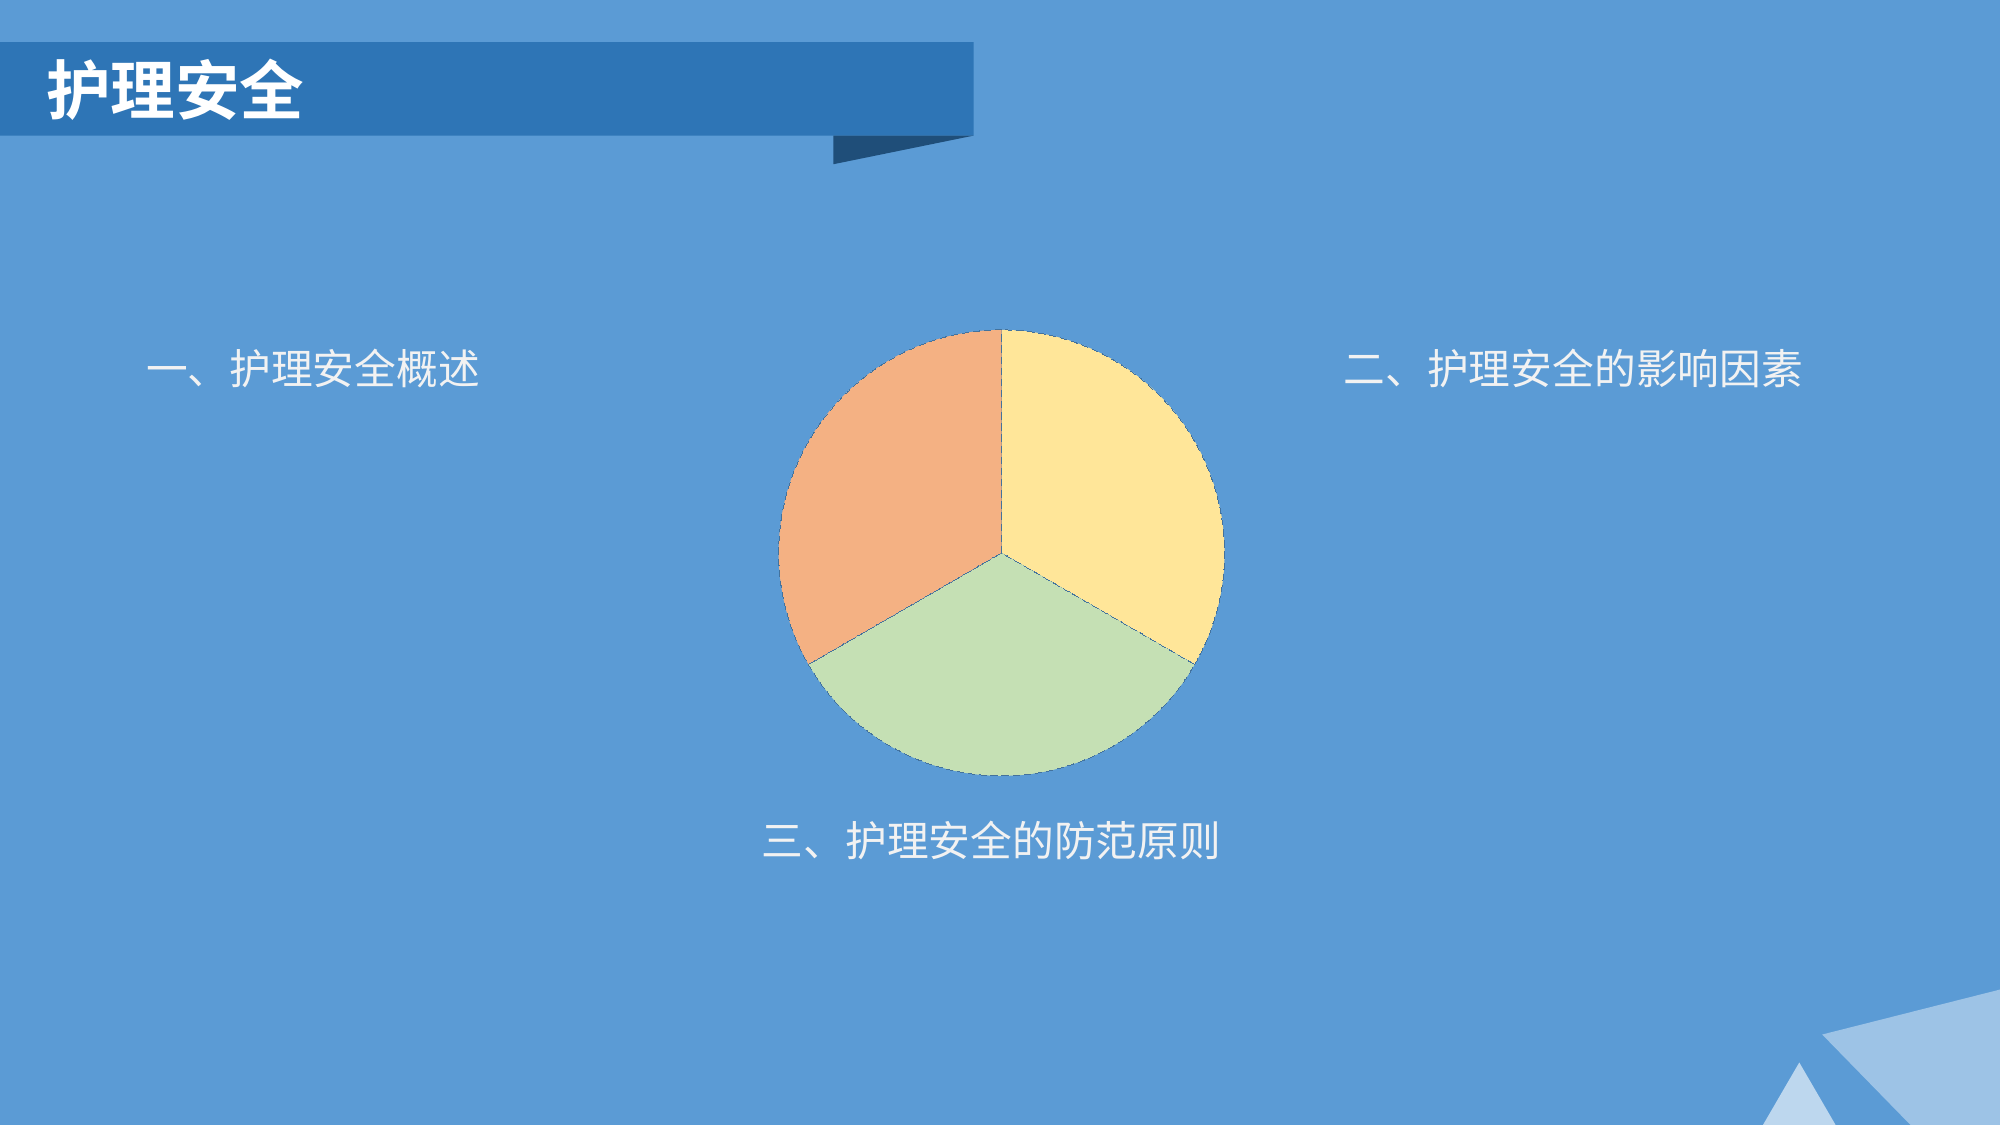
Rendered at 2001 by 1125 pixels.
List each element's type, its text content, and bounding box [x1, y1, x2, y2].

text_box [832, 134, 974, 166]
text_box [1002, 329, 1225, 664]
text_box [0, 41, 975, 137]
text_box [778, 329, 1002, 665]
text_box 二、护理安全的影响因素 [1328, 335, 2000, 401]
text_box 三、护理安全的防范原则 [747, 807, 1467, 873]
text_box [808, 553, 1195, 776]
text_box 一、护理安全概述 [131, 335, 852, 401]
text_box 护理安全 [31, 42, 952, 135]
text_box [1820, 988, 2000, 1125]
text_box [1761, 1060, 1837, 1125]
